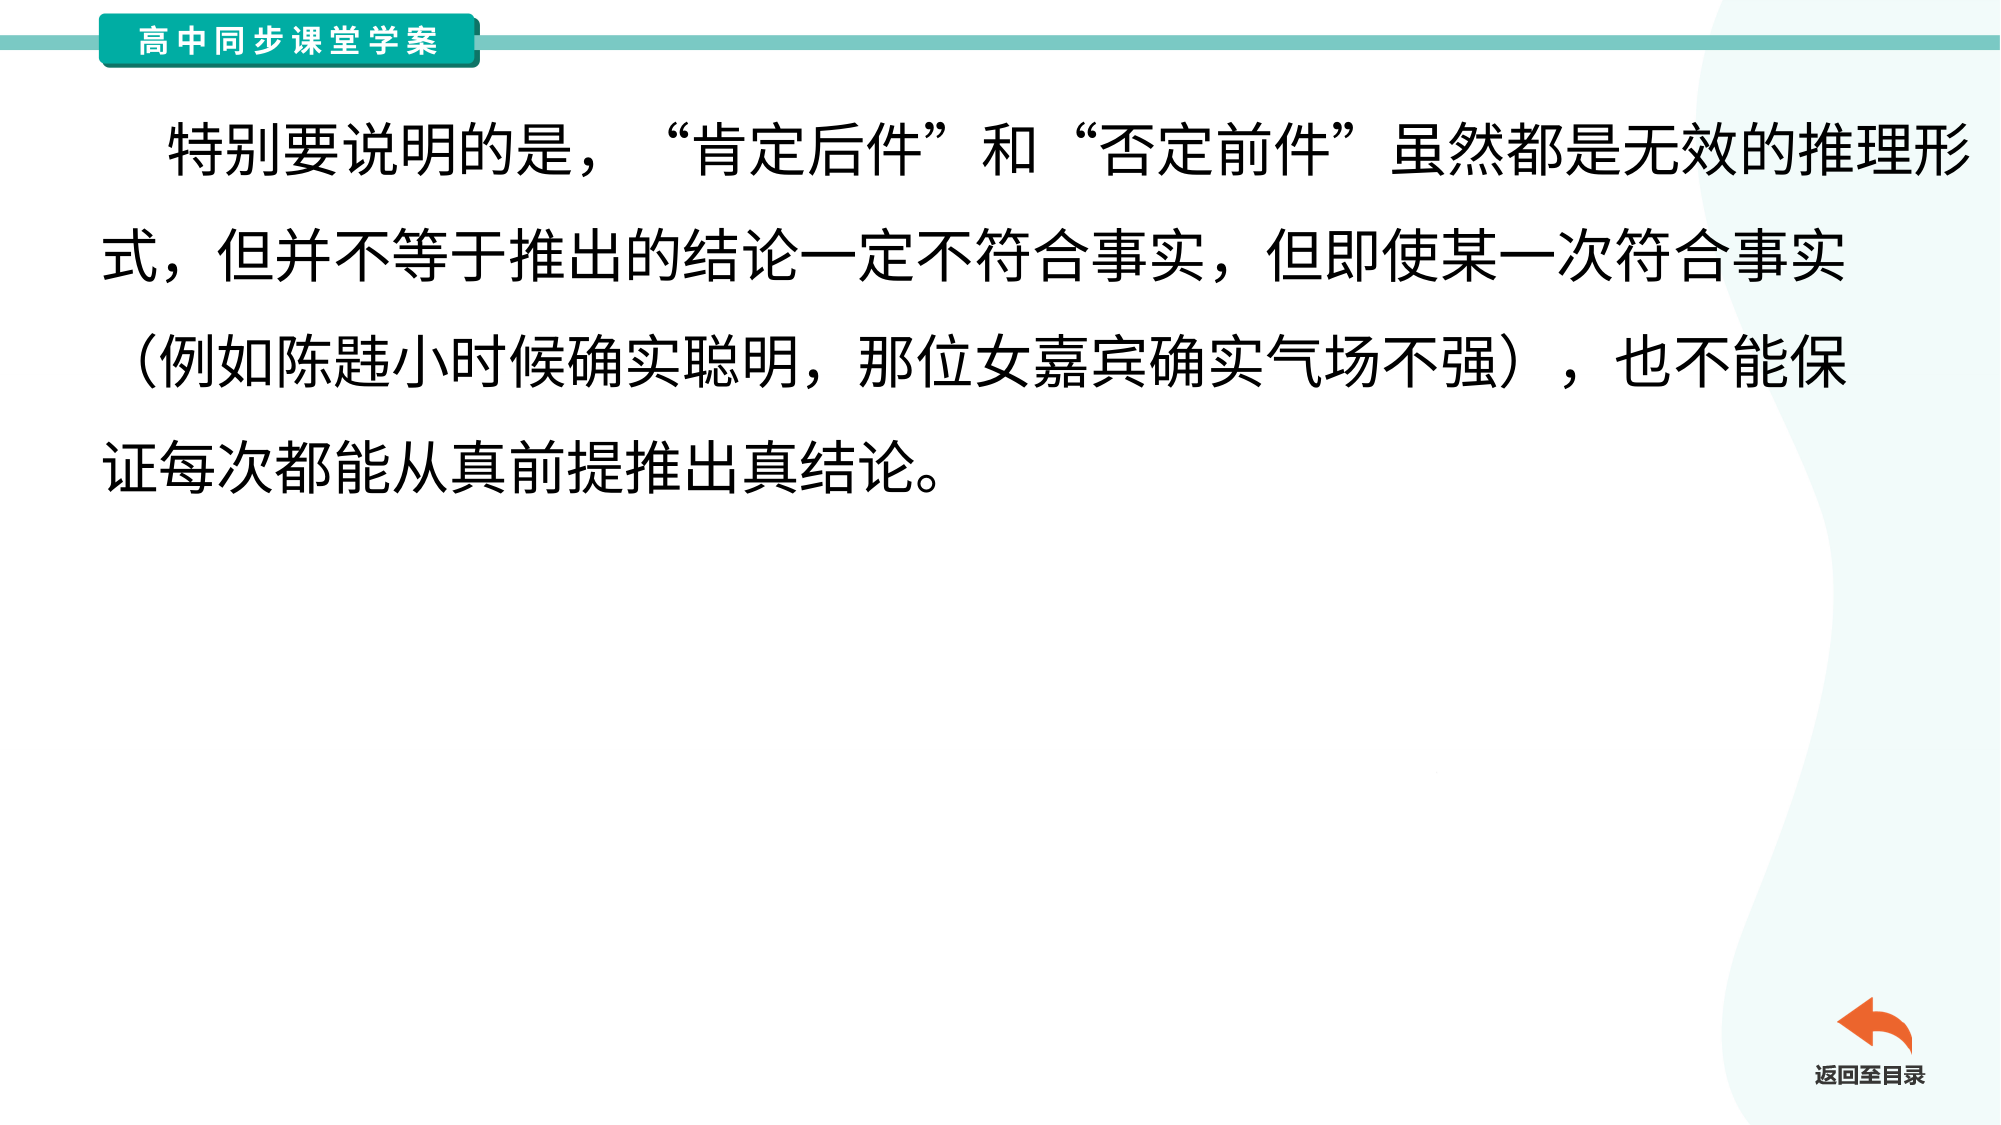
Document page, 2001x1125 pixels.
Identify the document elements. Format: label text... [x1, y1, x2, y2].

text_box 特别要说明的是，“肯定后件”和“否定前件”虽然都是无效的推理形 式，但并不等于推出的结论一定不符合事实，但即使某一次符合事实 （例如陈韪小时候确实聪明，那位女嘉宾确实气场不强），也不能保 证每次都能从真前提推出真结论。 [100, 76, 1899, 502]
picture [0, 0, 2000, 1125]
